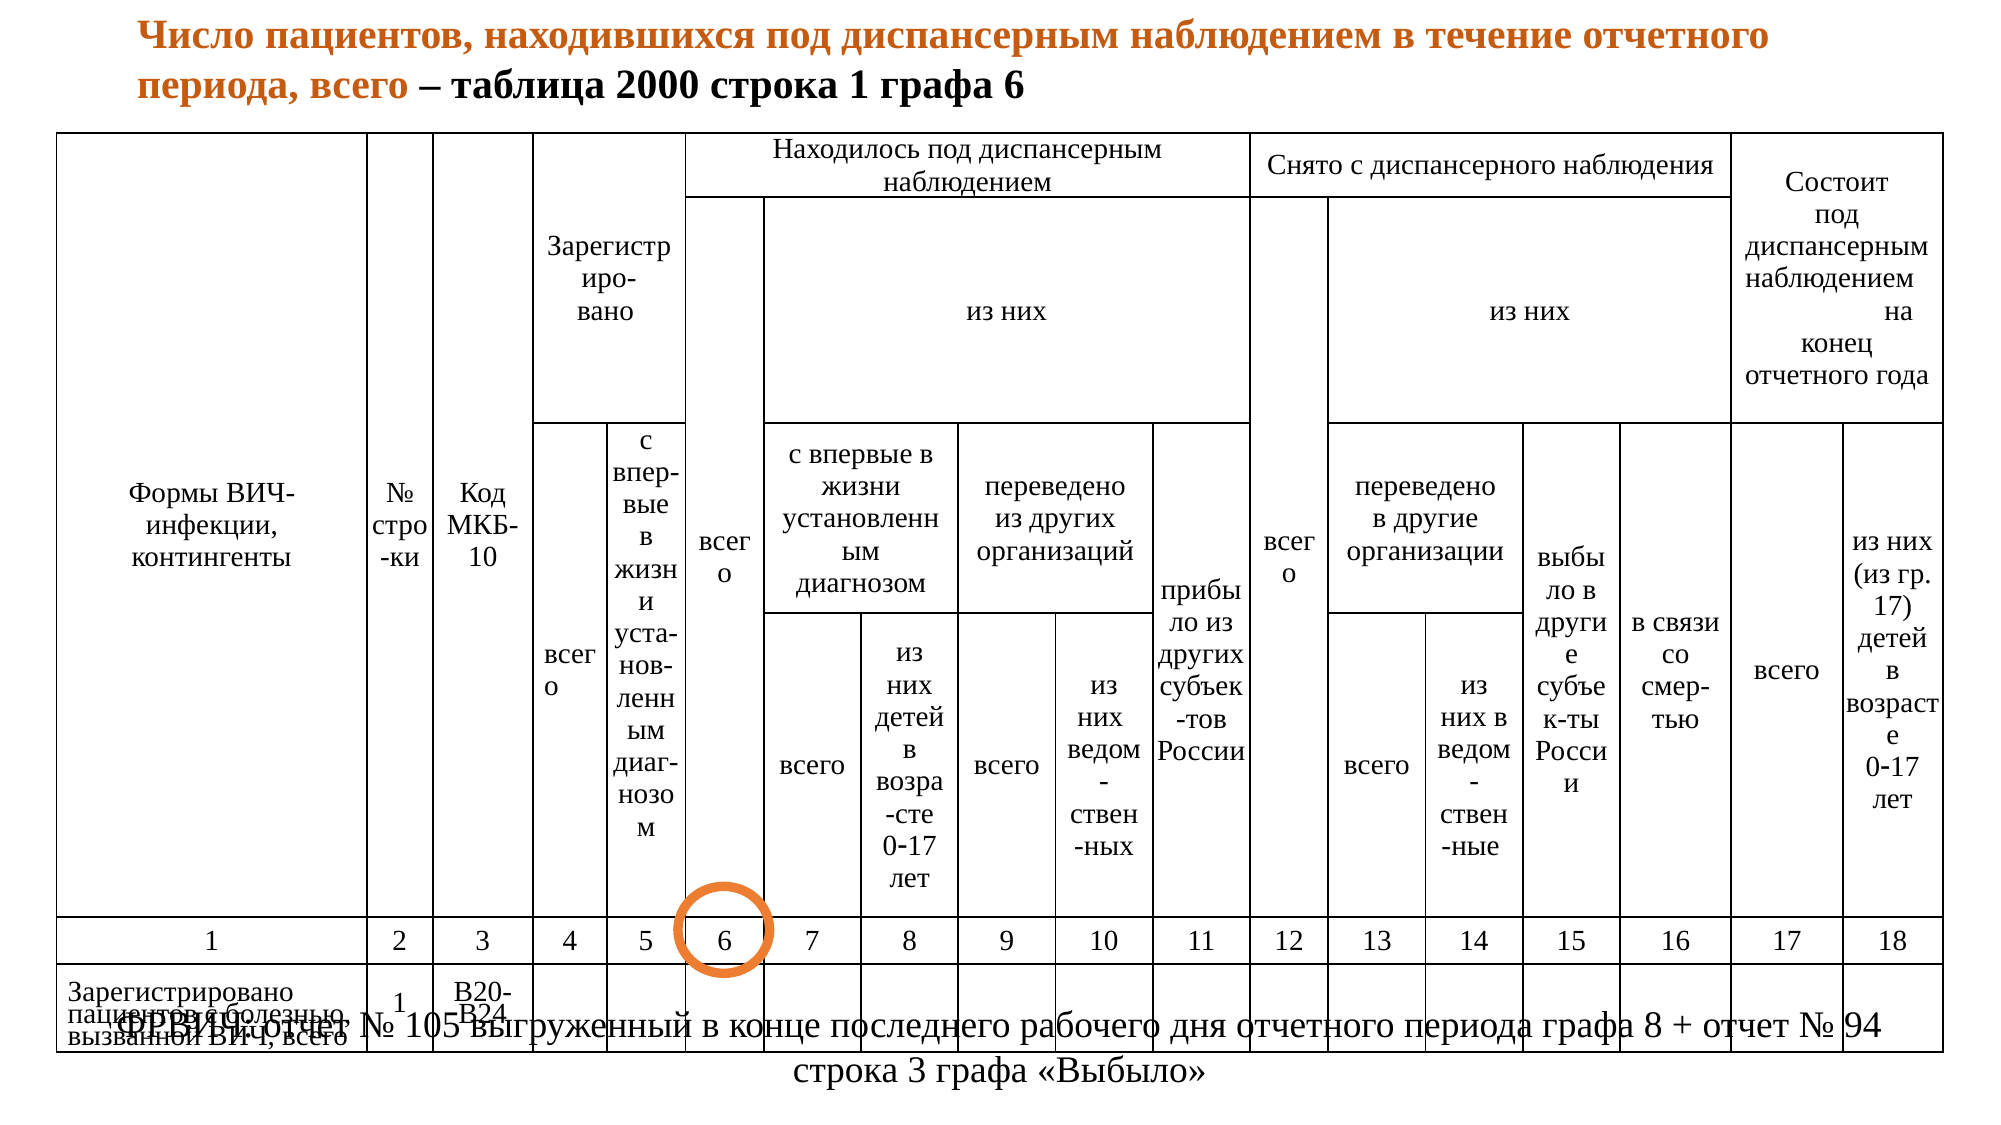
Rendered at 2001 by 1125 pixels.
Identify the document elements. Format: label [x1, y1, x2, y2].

table_cell [608, 918, 685, 963]
table_header [57, 134, 366, 916]
table_cell [686, 198, 763, 904]
table_cell [368, 918, 432, 963]
table_cell [959, 424, 1152, 612]
table_header [1251, 134, 1730, 196]
table_cell [57, 918, 366, 963]
table_cell [959, 965, 1055, 992]
table_cell [57, 965, 366, 992]
table_cell [1621, 424, 1730, 916]
table_cell [1426, 918, 1522, 963]
table_header [534, 134, 685, 422]
table_cell [1844, 965, 1942, 992]
table_cell [1056, 965, 1152, 992]
table_cell [757, 956, 763, 963]
table_cell [534, 918, 606, 963]
table_cell [1732, 965, 1842, 992]
table_cell [534, 965, 606, 992]
table_cell [765, 614, 860, 916]
table_cell [1056, 614, 1152, 916]
table_cell [1329, 614, 1425, 916]
text_box [676, 885, 771, 975]
table_header [434, 134, 532, 916]
table_cell [765, 198, 1249, 422]
table_cell [1329, 198, 1730, 422]
table_cell [1524, 424, 1619, 916]
table_header [1732, 134, 1942, 422]
table_cell [862, 965, 957, 992]
table_cell [608, 424, 685, 916]
table_cell [1732, 424, 1842, 916]
table_cell [534, 424, 606, 916]
table_cell [1329, 965, 1425, 992]
table_cell [1251, 198, 1327, 916]
table_cell [959, 918, 1055, 963]
text_box [122, 0, 1878, 115]
table_cell [765, 965, 860, 992]
table_cell [1621, 918, 1730, 963]
table_cell [1524, 918, 1619, 963]
table_cell [1056, 918, 1152, 963]
table_header [368, 134, 432, 916]
table_cell [1732, 918, 1842, 963]
table_cell [765, 424, 957, 612]
table_cell [1251, 918, 1327, 963]
table_cell [1329, 918, 1425, 963]
table_cell [434, 918, 532, 963]
table_cell [1251, 965, 1327, 992]
table_cell [765, 918, 860, 963]
table_cell [862, 918, 957, 963]
table_cell [1426, 965, 1522, 992]
table_cell [368, 965, 432, 992]
table_cell [1329, 424, 1522, 612]
table_cell [434, 965, 532, 992]
table_cell [1154, 424, 1249, 916]
table_cell [1426, 614, 1522, 916]
table_cell [1844, 918, 1942, 963]
table_cell [1154, 918, 1249, 963]
table_cell [959, 614, 1055, 916]
text_box [56, 992, 1944, 1097]
table_cell [608, 965, 685, 992]
table_cell [862, 614, 957, 916]
table_cell [1621, 965, 1730, 992]
table_cell [1154, 965, 1249, 992]
table_cell [1524, 965, 1619, 992]
table_cell [1844, 424, 1942, 916]
table_cell [686, 965, 763, 992]
table_header [686, 134, 1249, 196]
